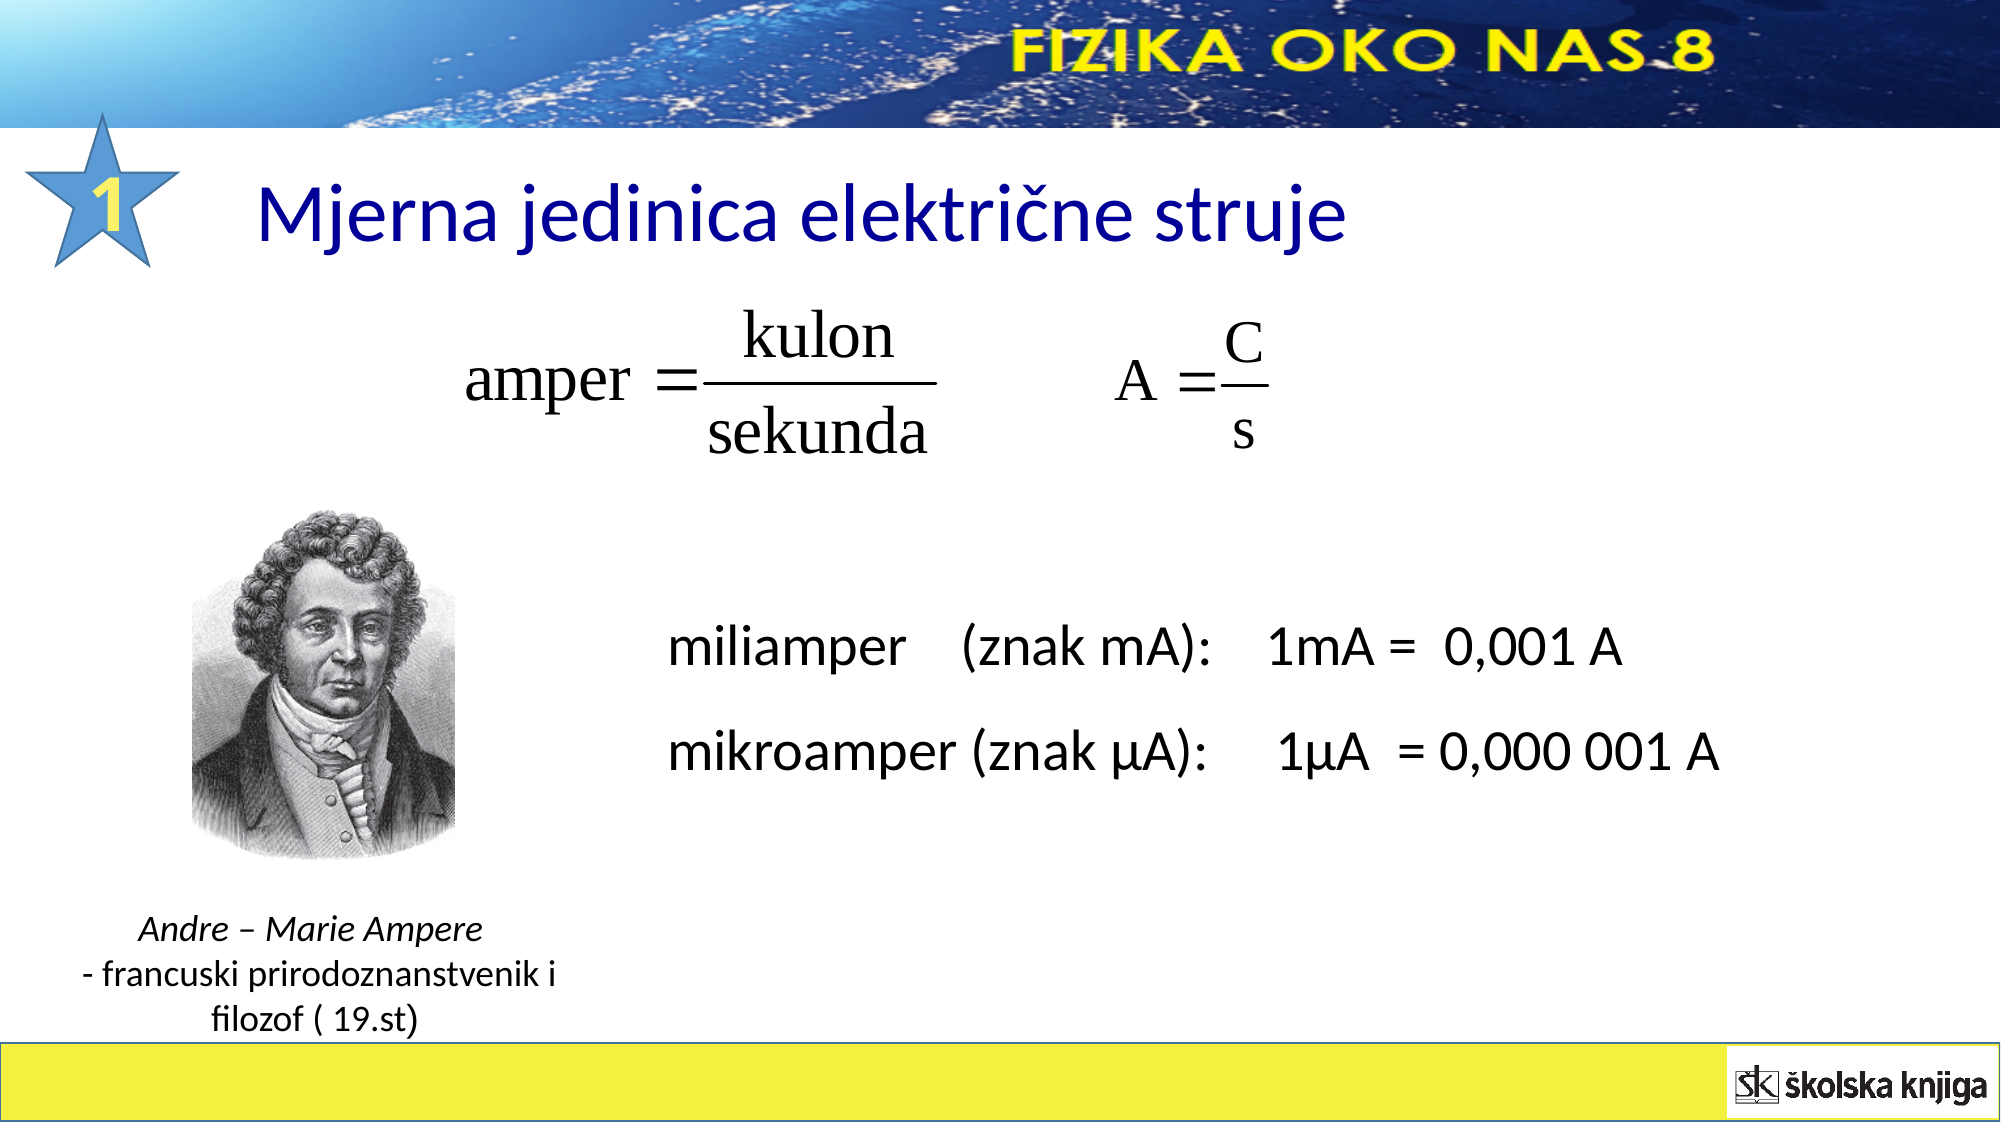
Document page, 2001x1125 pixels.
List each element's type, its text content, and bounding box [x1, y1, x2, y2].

text_box 1 [24, 111, 181, 269]
picture [1727, 1046, 1998, 1118]
picture [192, 501, 455, 865]
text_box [1105, 304, 1283, 462]
text_box miliamper (znak mA): 1mA = 0,001 A mikroamper (znak μA): 1μA = 0,000 001 A [652, 564, 1736, 790]
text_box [454, 292, 949, 469]
text_box Mjerna jedinica električne struje [241, 150, 1365, 265]
picture [0, 0, 2000, 128]
text_box Andre – Marie Ampere - francuski prirodoznanstvenik i filozof ( 19.st) [55, 897, 575, 1047]
